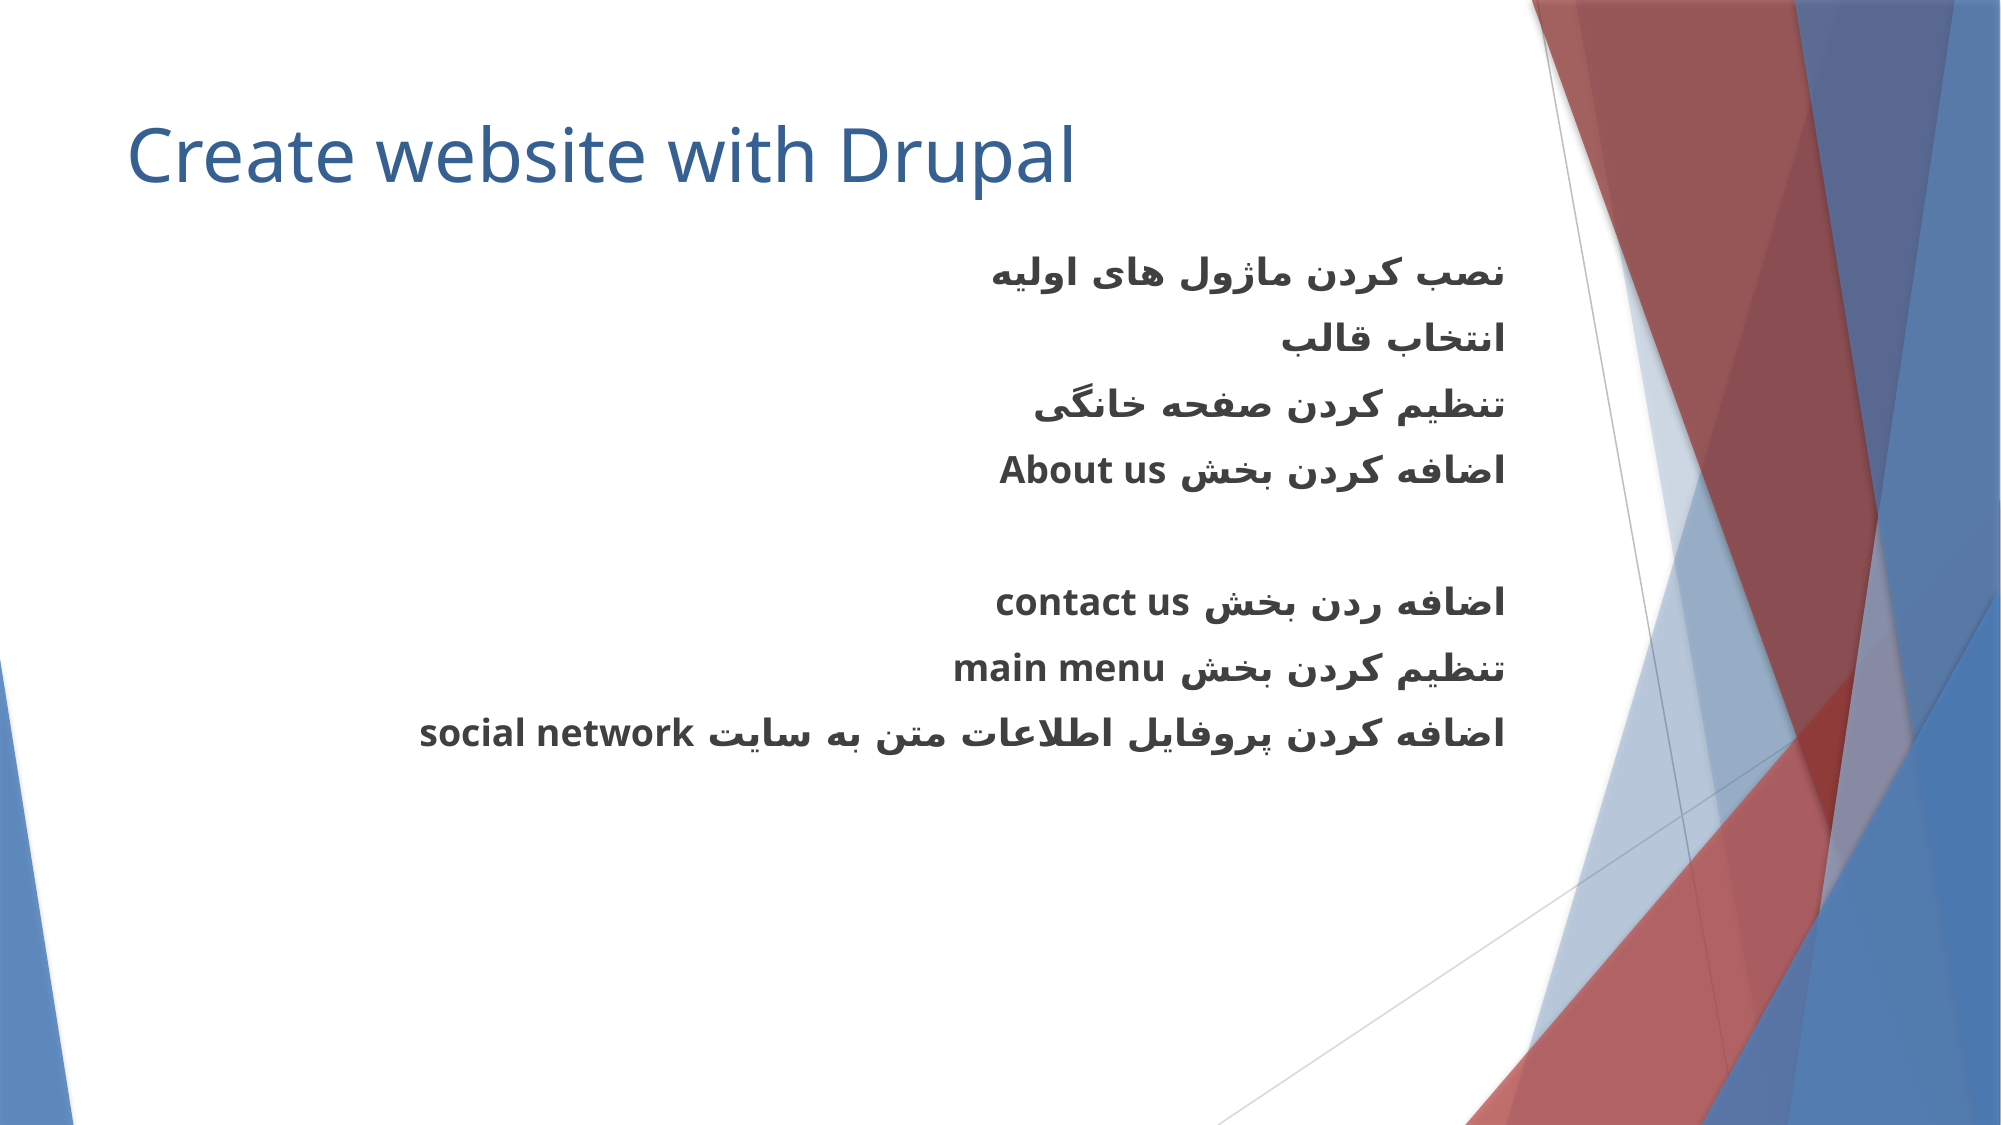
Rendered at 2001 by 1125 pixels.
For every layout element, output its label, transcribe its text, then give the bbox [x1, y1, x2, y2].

list نصب کردن ماژول های اولیه انتخاب قالب تنظیم کردن صفحه خانگی اضافه کردن بخش About us اضافه ردن بخش contact us تنظیم کردن بخش main menu اضافه کردن پروفایل اطلاعات متن به سایت social network [111, 240, 1522, 991]
title Create website with Drupal [111, 99, 1522, 232]
